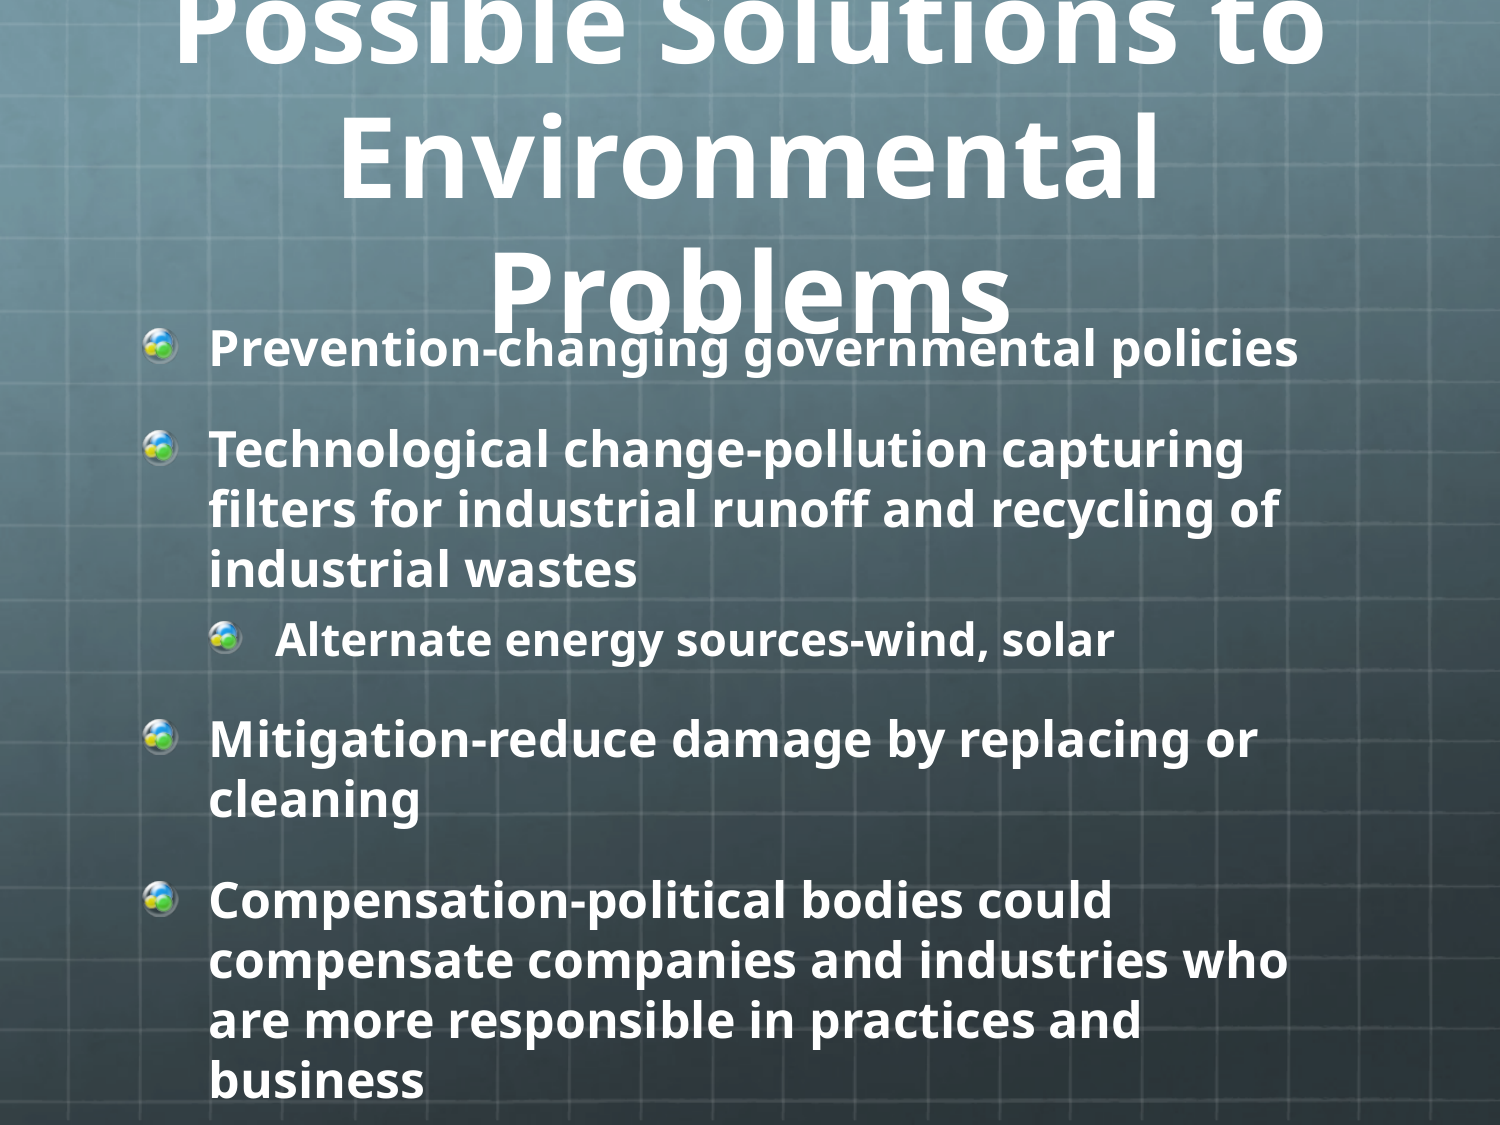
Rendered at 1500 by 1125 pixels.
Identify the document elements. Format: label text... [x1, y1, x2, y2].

list Prevention-changing governmental policies Technological change-pollution capturing filters for industrial runoff and recycling of industrial wastes Alternate energy sources-wind, solar Mitigation-reduce damage by replacing or cleaning Compensation-political bodies could compensate companies and industries who are more responsible in practices and business [127, 308, 1372, 958]
picture [0, 0, 1500, 1125]
title Possible Solutions to Environmental Problems [127, 17, 1372, 289]
